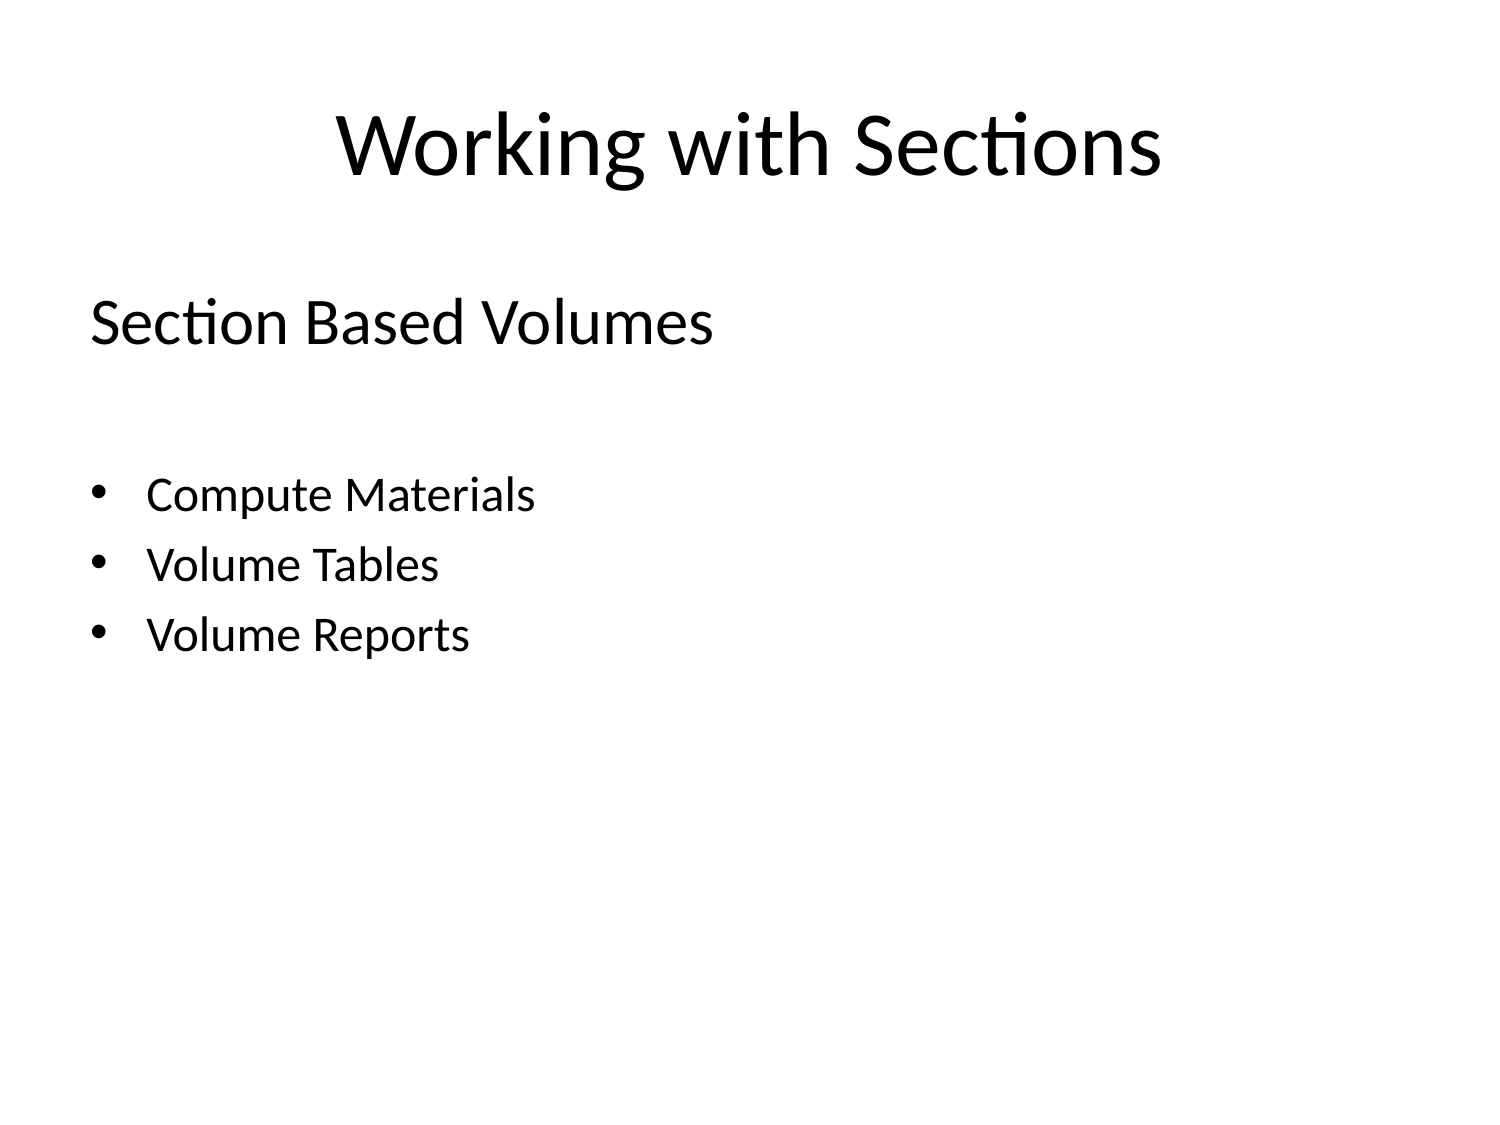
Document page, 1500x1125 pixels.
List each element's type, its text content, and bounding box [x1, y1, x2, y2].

list Section Based Volumes Compute Materials Volume Tables Volume Reports [75, 270, 1463, 1025]
title Working with Sections [75, 45, 1425, 233]
